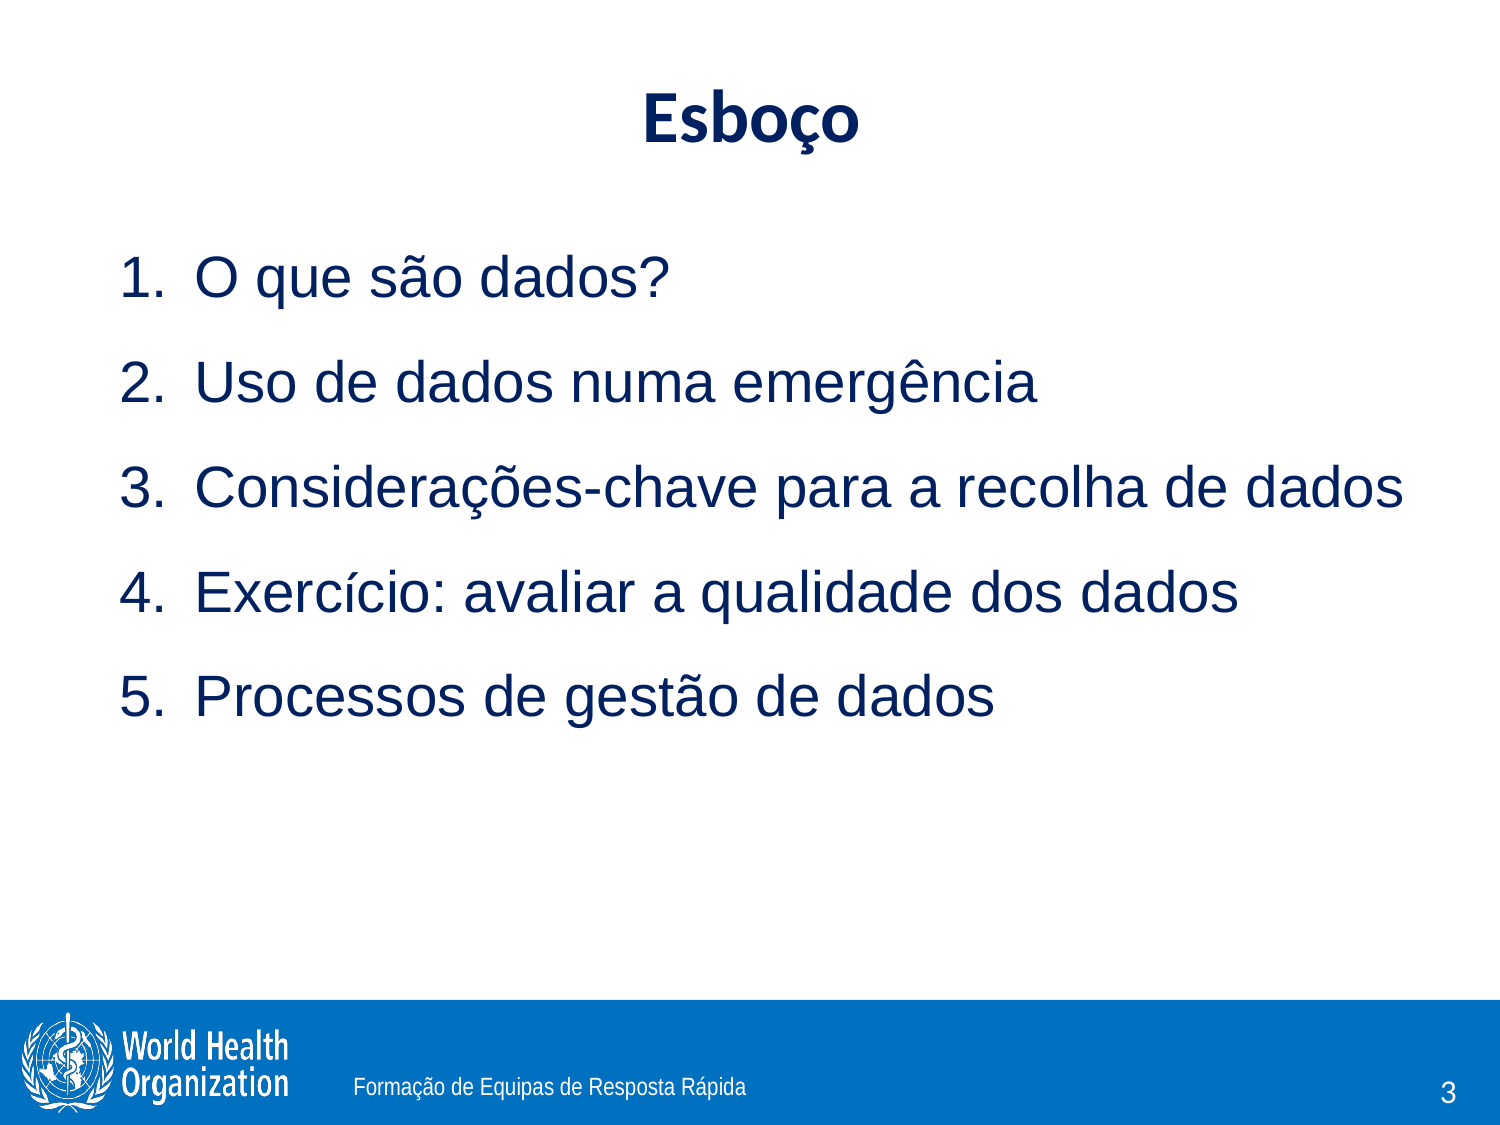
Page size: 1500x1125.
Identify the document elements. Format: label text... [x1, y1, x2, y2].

title Esboço [76, 19, 1427, 196]
picture [21, 1012, 288, 1113]
list O que são dados? Uso de dados numa emergência Considerações-chave para a recolha de dados Exercício: avaliar a qualidade dos dados Processos de gestão de dados [29, 196, 1427, 941]
